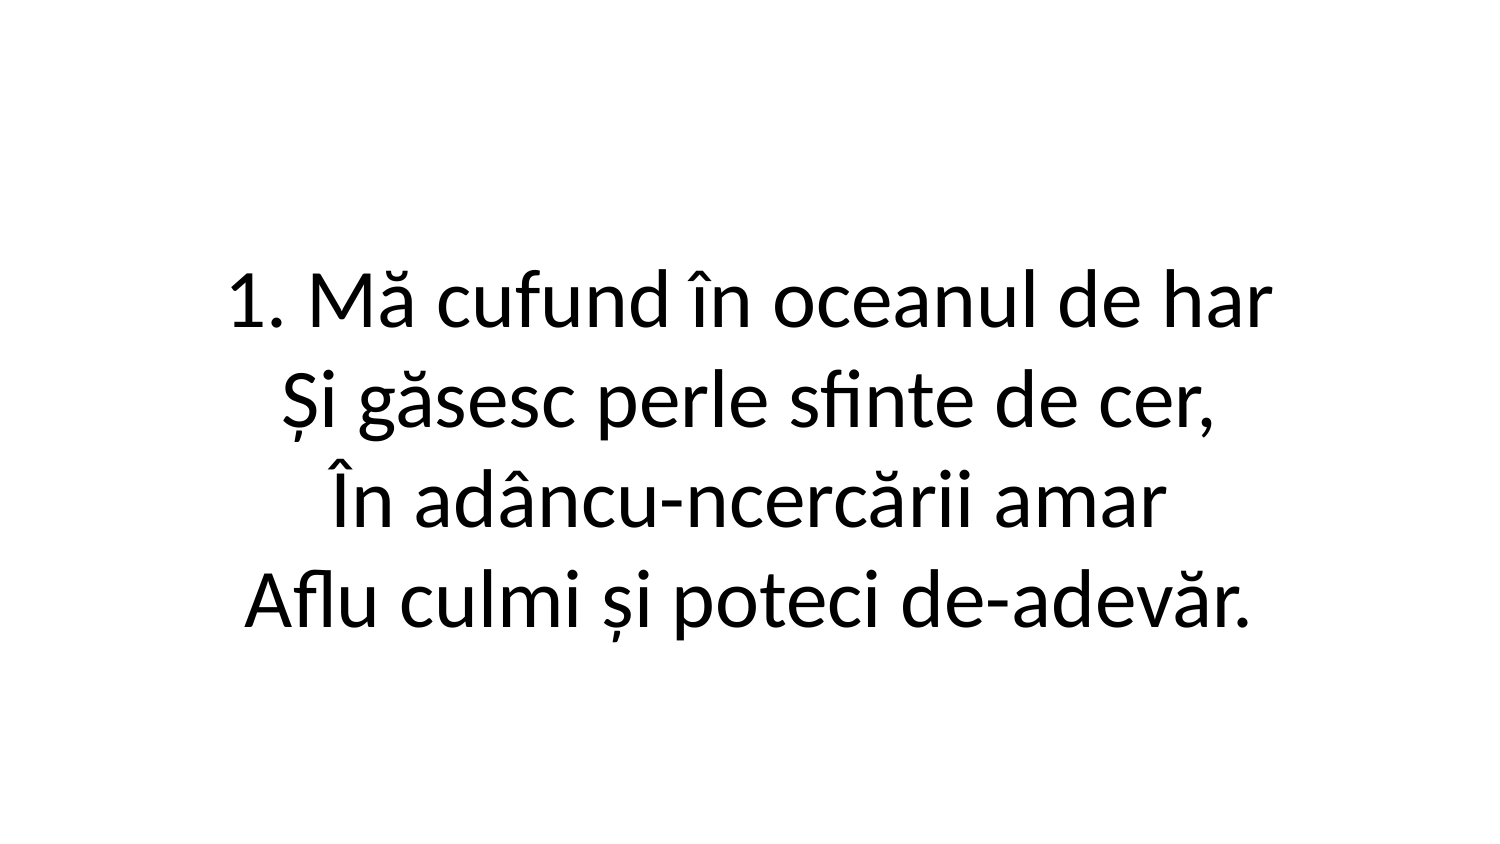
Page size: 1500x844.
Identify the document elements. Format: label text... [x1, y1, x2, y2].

text_box 1. Mă cufund în oceanul de har Și găsesc perle sfinte de cer, În adâncu-ncercării amar Aflu culmi și poteci de-adevăr. [209, 192, 1291, 652]
